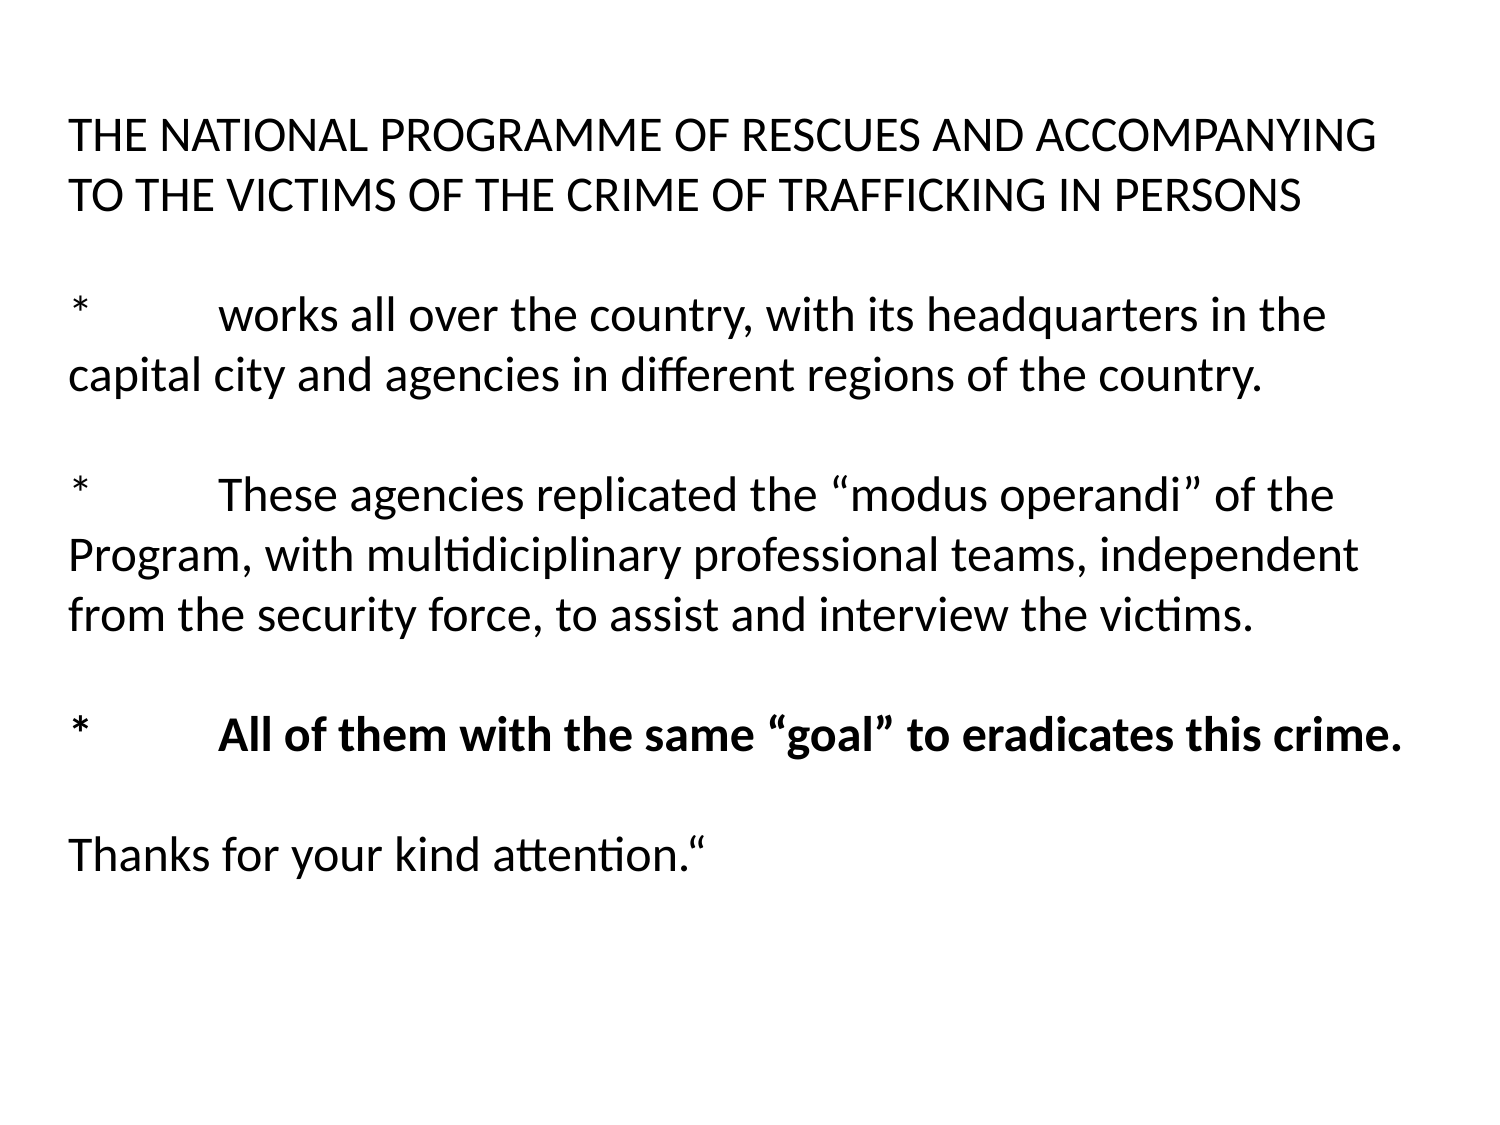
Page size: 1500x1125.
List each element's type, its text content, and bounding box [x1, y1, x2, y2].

text_box THE NATIONAL PROGRAMME OF RESCUES AND ACCOMPANYING TO THE VICTIMS OF THE CRIME OF TRAFFICKING IN PERSONS * works all over the country, with its headquarters in the capital city and agencies in different regions of the country. * These agencies replicated the “modus operandi” of the Program, with multidiciplinary professional teams, independent from the security force, to assist and interview the victims. * All of them with the same “goal” to eradicates this crime. Thanks for your kind attention.“ [53, 94, 1441, 935]
